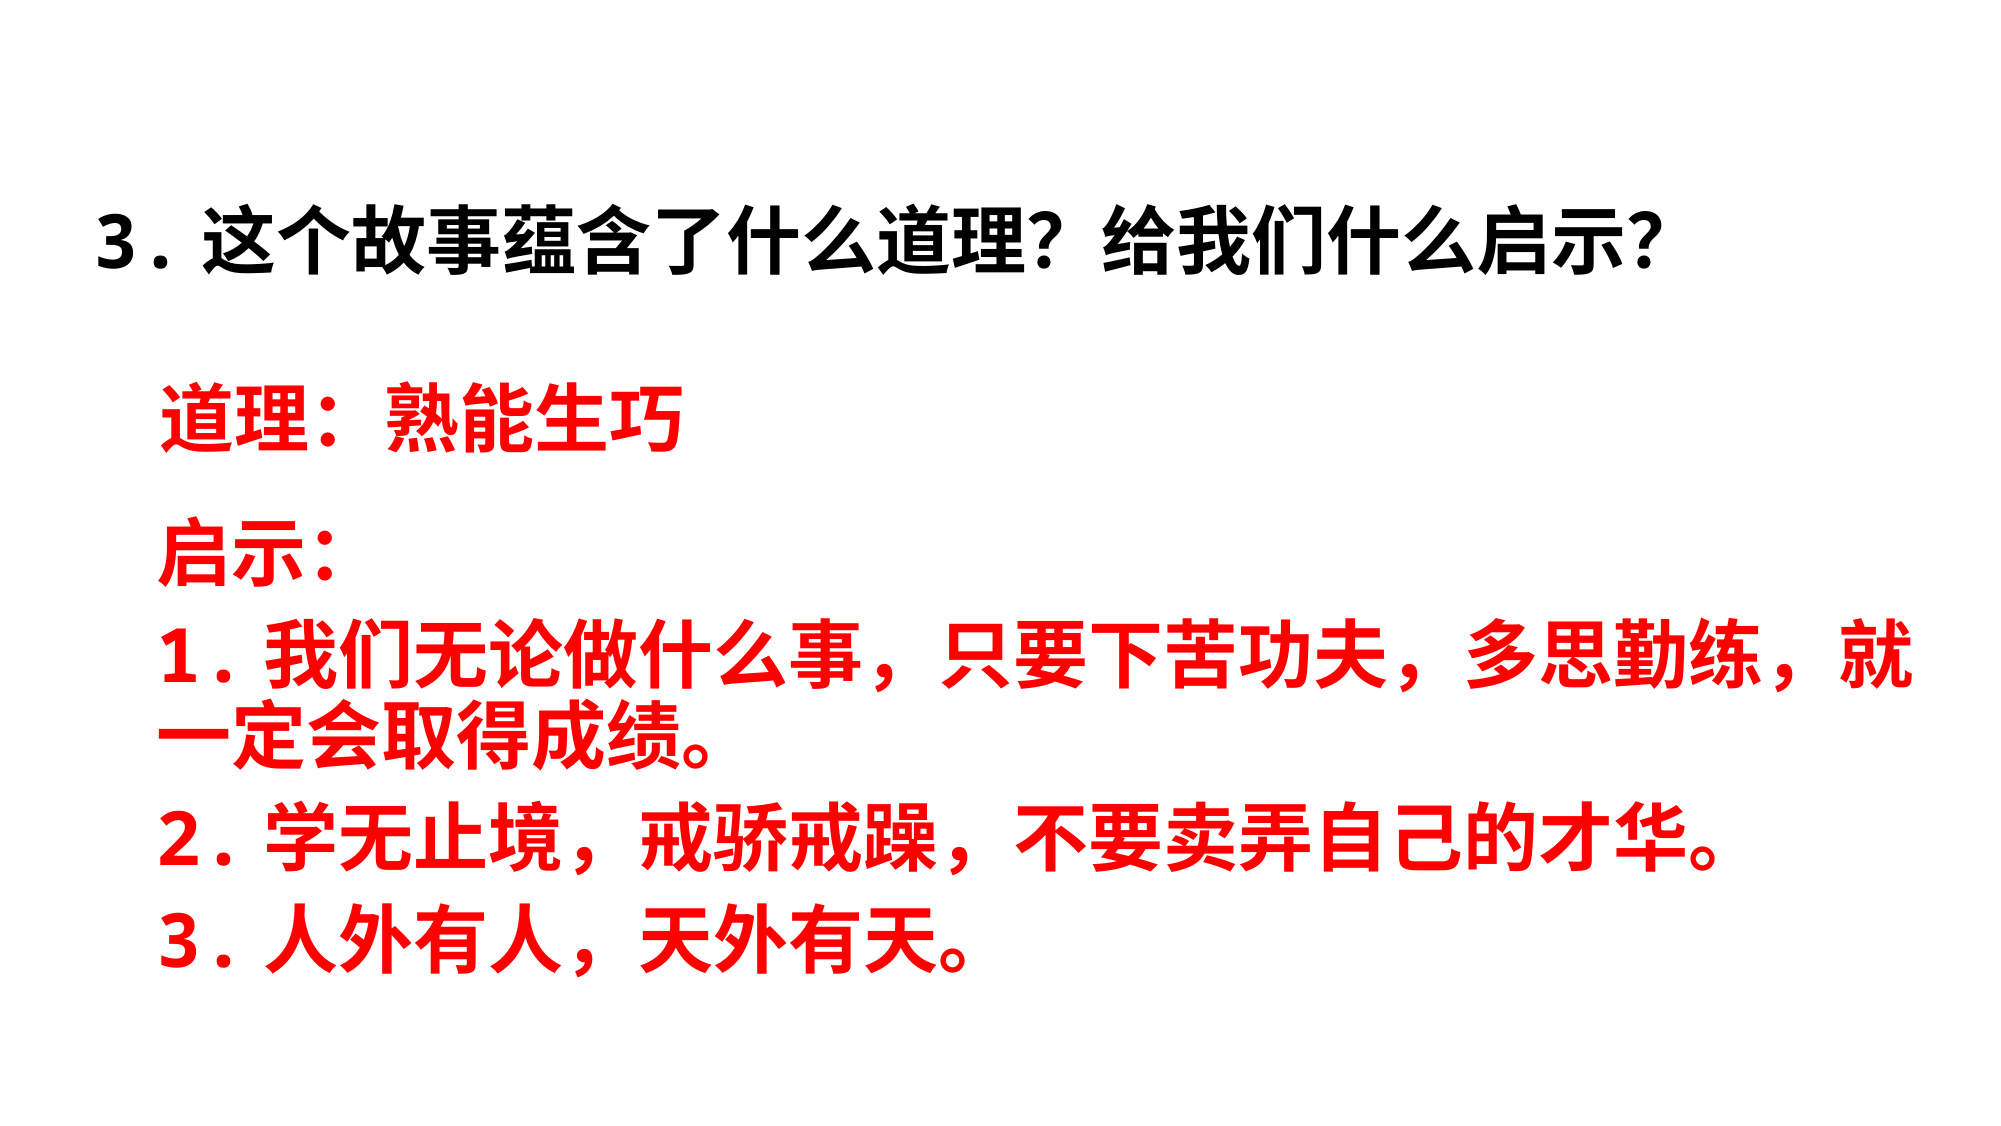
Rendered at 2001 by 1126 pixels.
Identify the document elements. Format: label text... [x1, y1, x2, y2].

title 3.这个故事蕴含了什么道理？给我们什么启示？ [78, 160, 1866, 293]
subtitle 启示： 1.我们无论做什么事，只要下苦功夫，多思勤练，就一定会取得成绩。 2.学无止境，戒骄戒躁，不要卖弄自己的才华。 3.人外有人，天外有天。 [140, 508, 1952, 1010]
text_box 道理：熟能生巧 [139, 361, 1148, 472]
